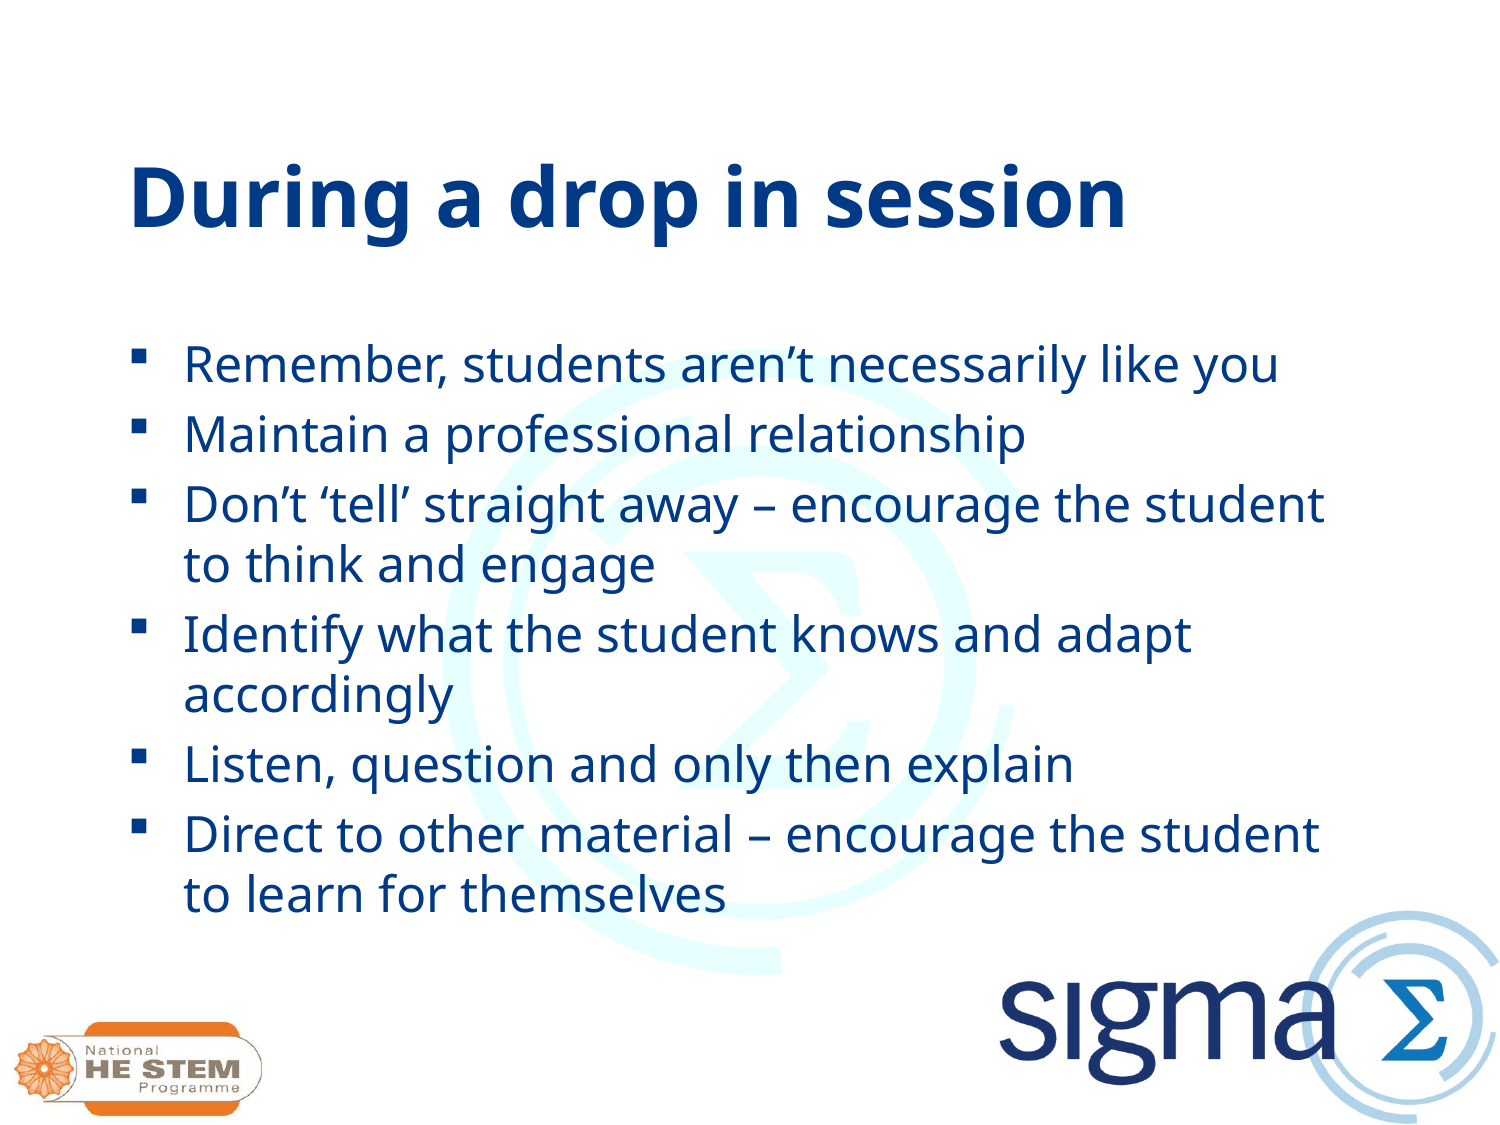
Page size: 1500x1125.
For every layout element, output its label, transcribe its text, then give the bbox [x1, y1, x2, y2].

picture [0, 1008, 282, 1125]
list Remember, students aren’t necessarily like you Maintain a professional relationship Don’t ‘tell’ straight away – encourage the student to think and engage Identify what the student knows and adapt accordingly Listen, question and only then explain Direct to other material – encourage the student to learn for themselves [112, 324, 1388, 1001]
picture [998, 909, 1500, 1125]
title During a drop in session [112, 99, 1388, 288]
